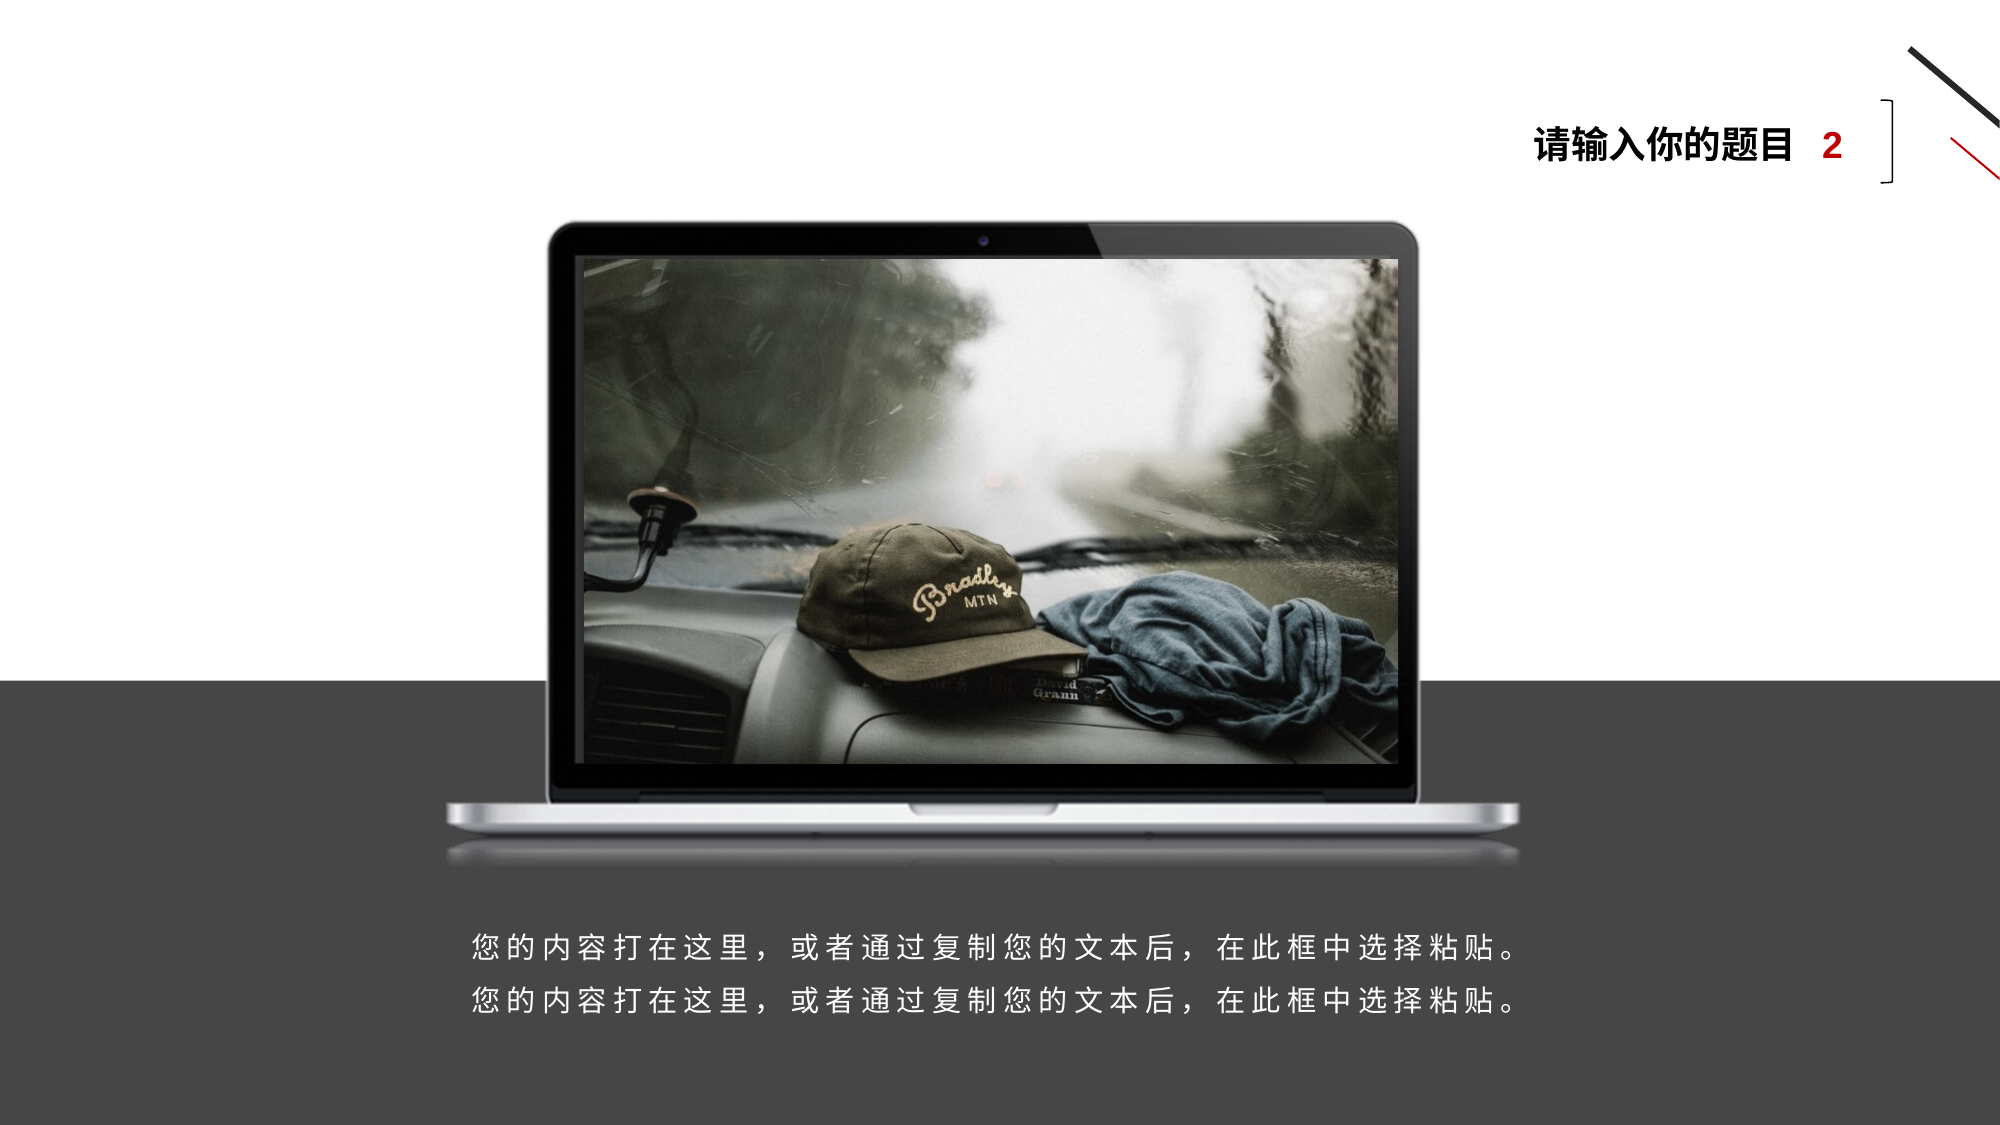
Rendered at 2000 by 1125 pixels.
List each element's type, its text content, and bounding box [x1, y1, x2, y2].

text_box [0, 679, 2000, 1125]
picture [373, 78, 1603, 1036]
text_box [1909, 48, 2000, 192]
text_box [1880, 99, 1894, 184]
text_box 请输入你的题目 2 [1608, 113, 1858, 174]
